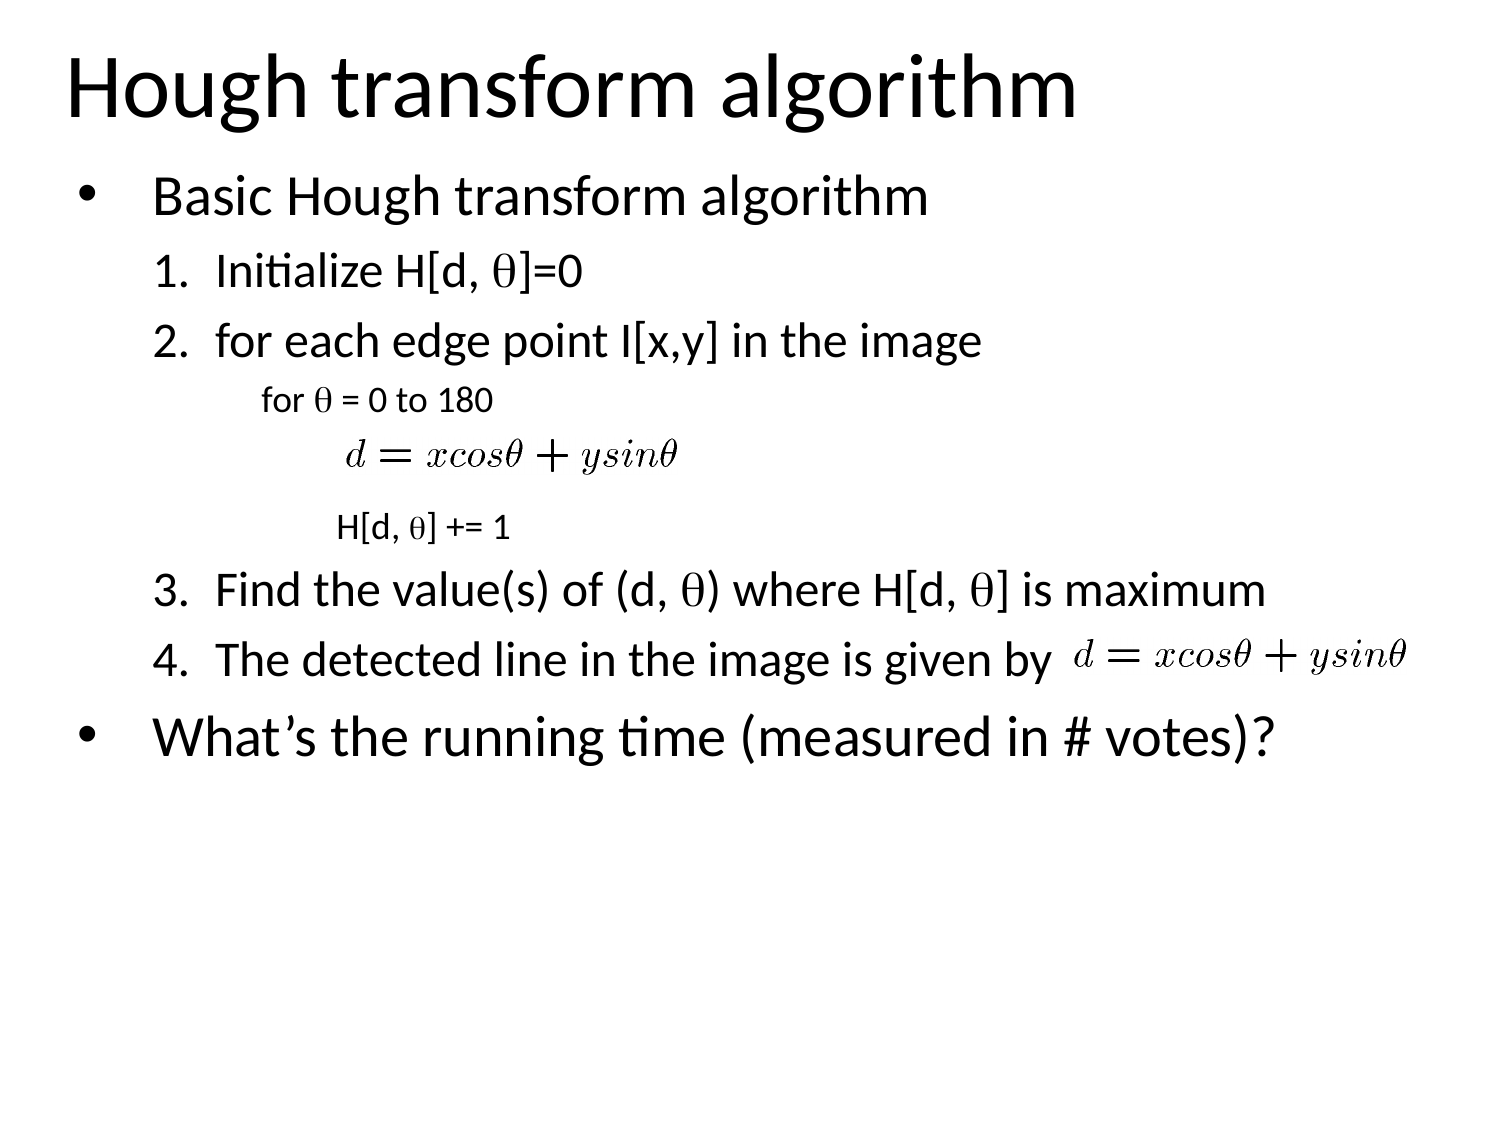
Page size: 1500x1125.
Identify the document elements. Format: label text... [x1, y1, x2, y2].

picture [1074, 637, 1407, 675]
picture [345, 437, 678, 475]
title Hough transform algorithm [50, 0, 1400, 175]
list Basic Hough transform algorithm Initialize H[d, ]=0 for each edge point I[x,y] in the image for  = 0 to 180 H[d, ] += 1 Find the value(s) of (d, ) where H[d, ] is maximum The detected line in the image is given by What’s the running time (measured in # votes)? [62, 149, 1338, 1125]
